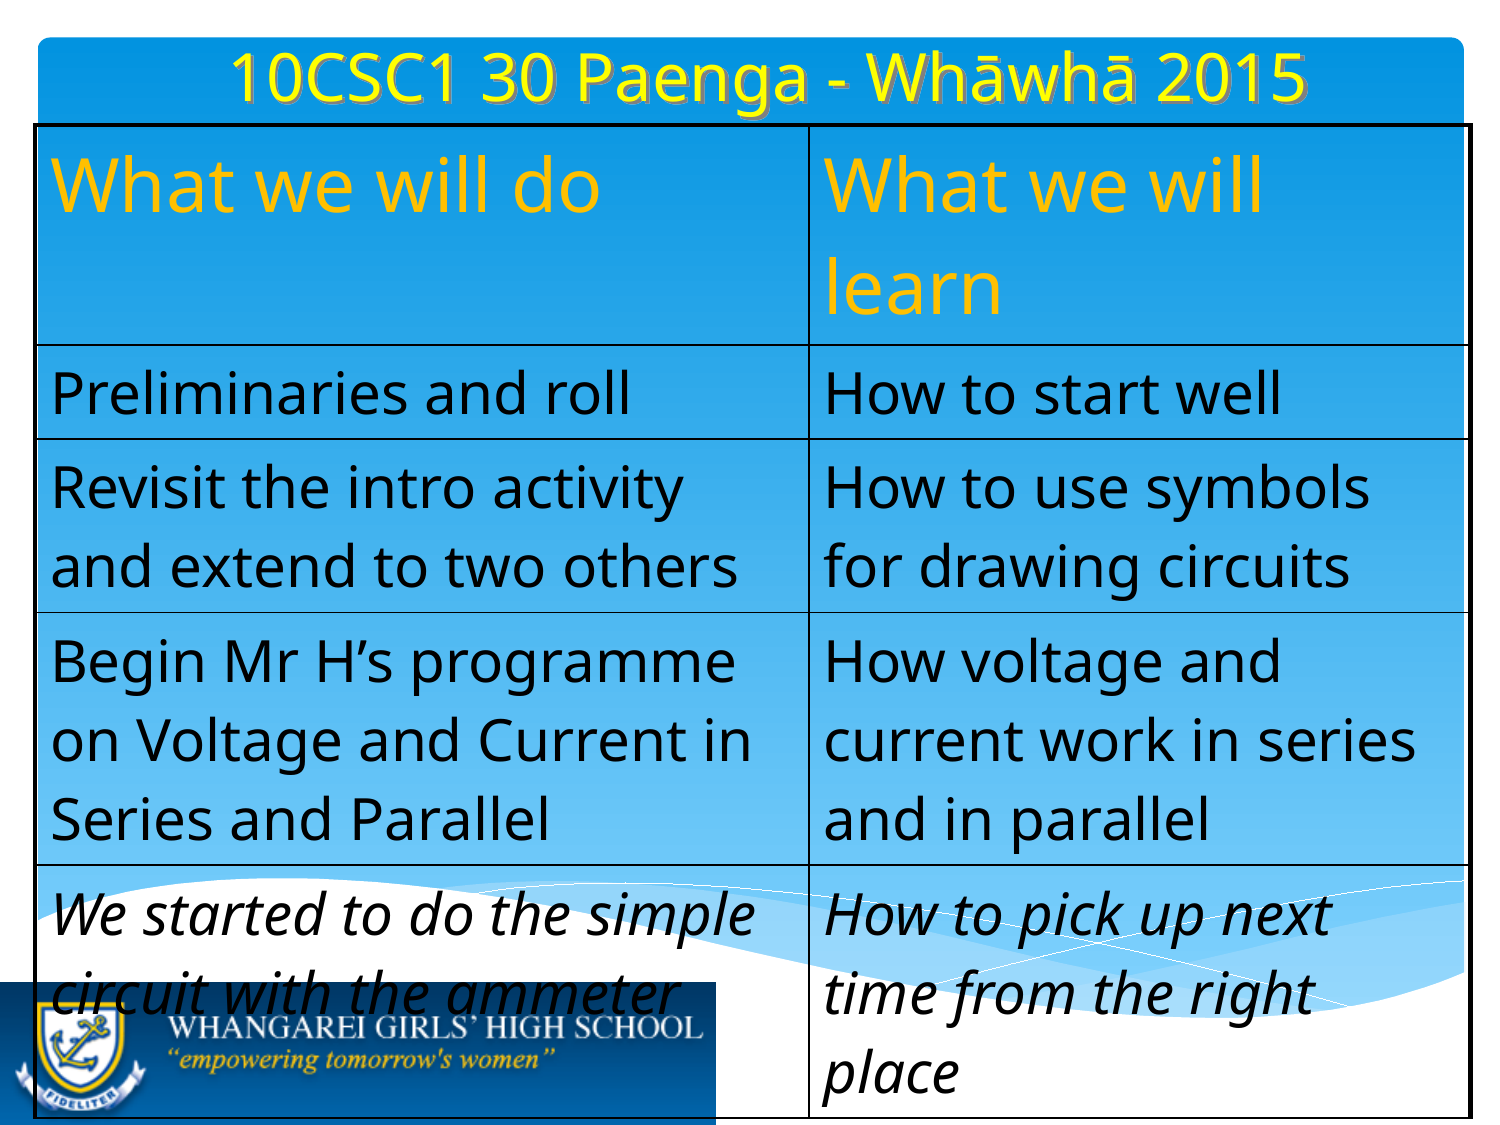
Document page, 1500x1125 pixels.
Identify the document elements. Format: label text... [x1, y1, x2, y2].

table_cell Preliminaries and roll [37, 346, 808, 438]
table_cell How to start well [810, 346, 1468, 438]
table_cell Revisit the intro activity and extend to two others [37, 440, 808, 612]
table_cell How to pick up next time from the right place [810, 866, 1468, 1117]
picture [0, 982, 716, 1125]
table_header What we will do [37, 127, 808, 344]
text_box 10CSC1 30 Paenga - Whāwhā 2015 [162, 24, 1375, 123]
table_header What we will learn [810, 127, 1468, 344]
table_cell How to use symbols for drawing circuits [810, 440, 1468, 612]
table_cell Begin Mr H’s programme on Voltage and Current in Series and Parallel [37, 613, 808, 864]
table_cell How voltage and current work in series and in parallel [810, 613, 1468, 864]
table_cell We started to do the simple circuit with the ammeter [37, 866, 808, 1117]
